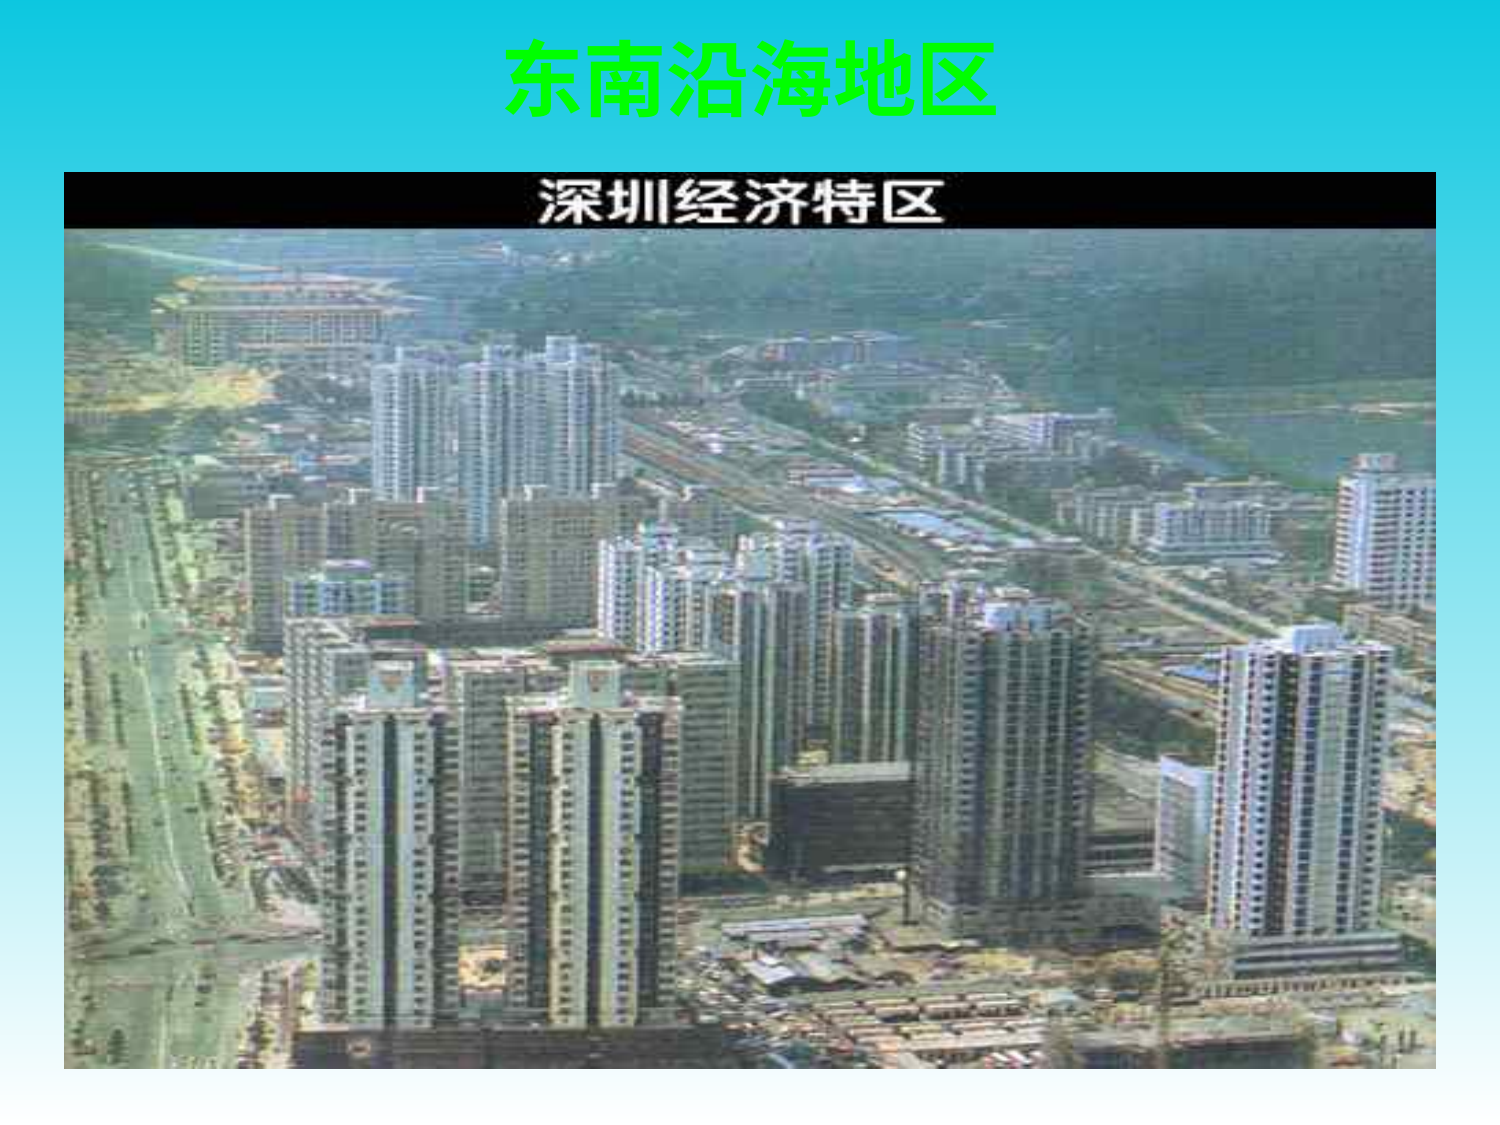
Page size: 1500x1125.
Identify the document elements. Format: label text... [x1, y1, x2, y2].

title 东南沿海地区 [74, 0, 1426, 171]
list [64, 172, 1436, 1069]
